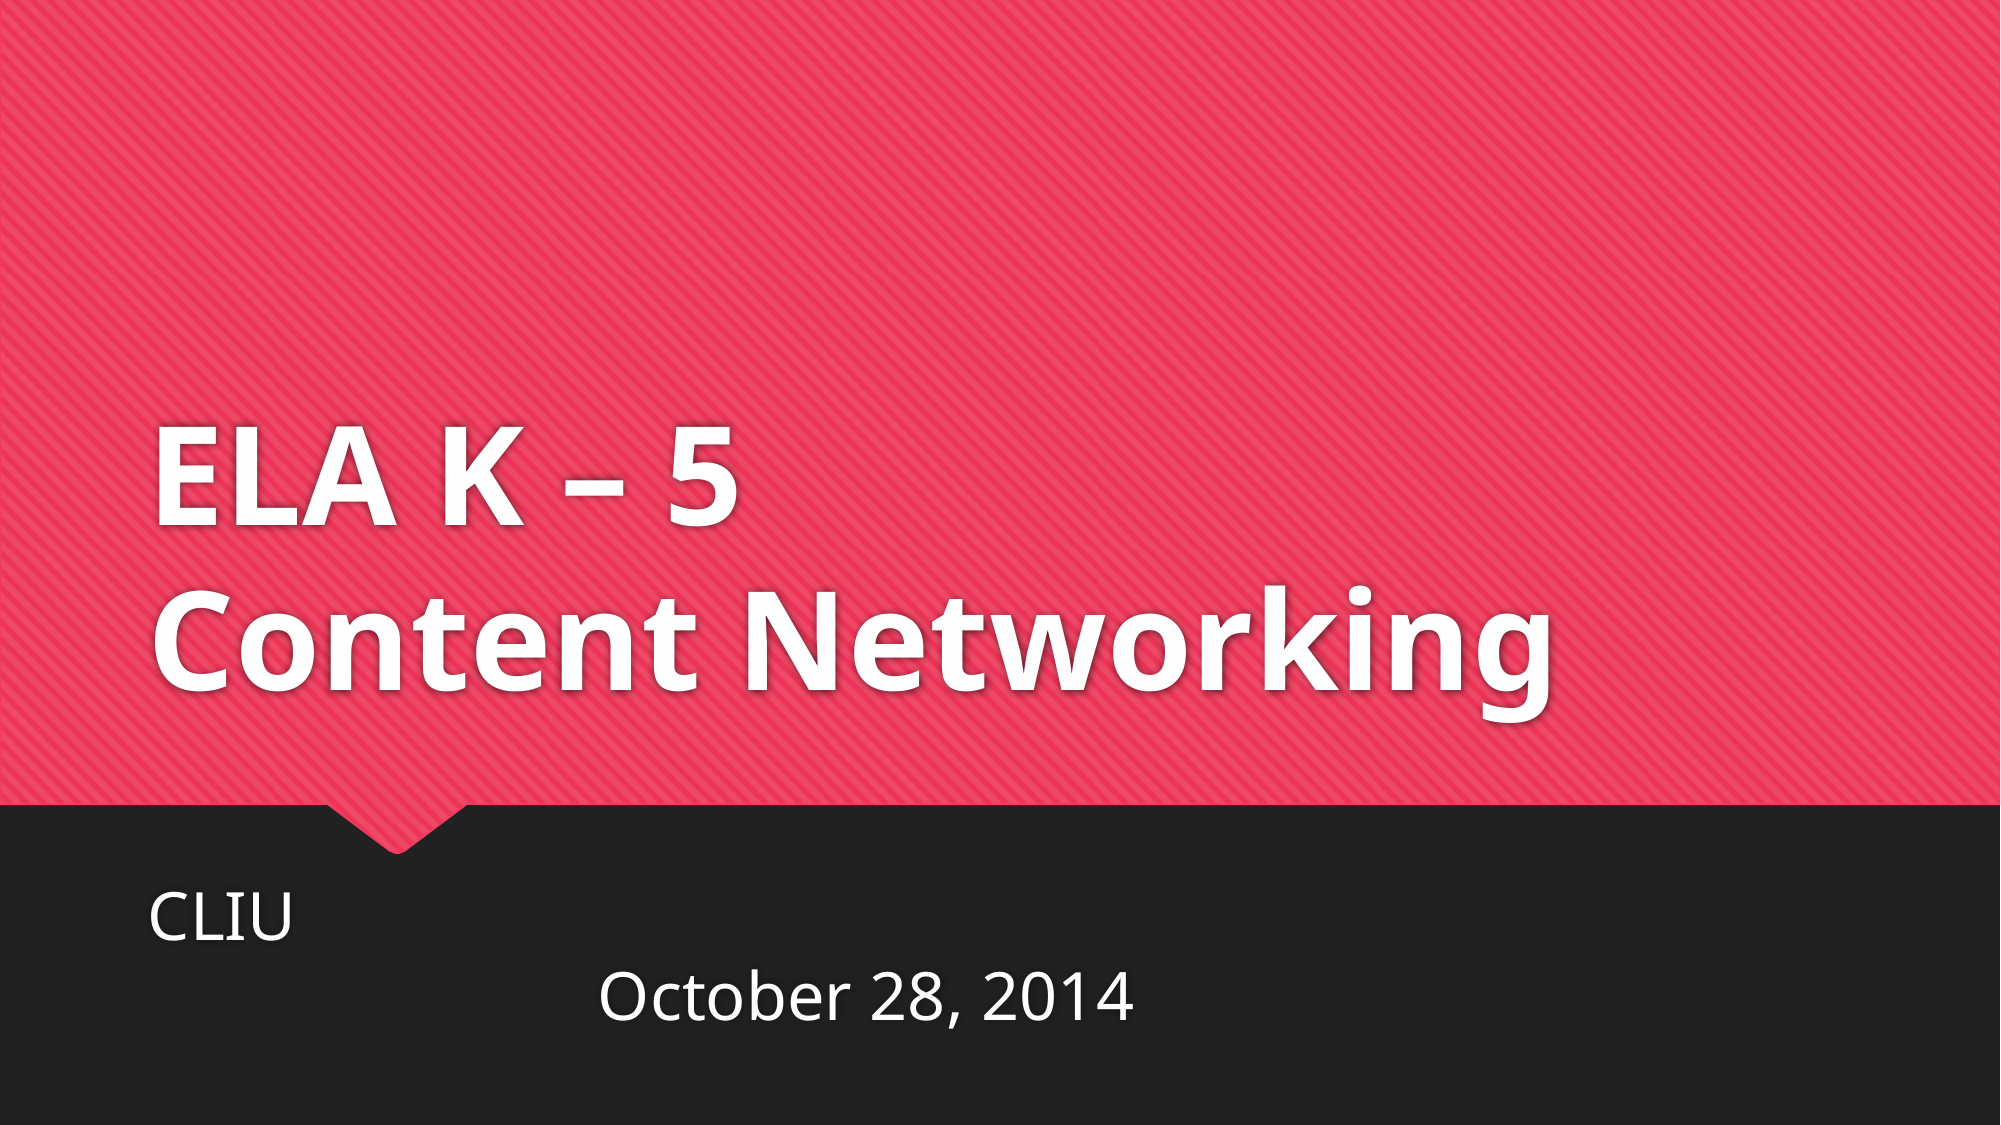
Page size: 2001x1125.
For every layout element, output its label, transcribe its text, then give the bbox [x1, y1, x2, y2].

subtitle CLIU October 28, 2014 [132, 866, 1868, 973]
title ELA K – 5 Content Networking [132, 237, 1868, 726]
